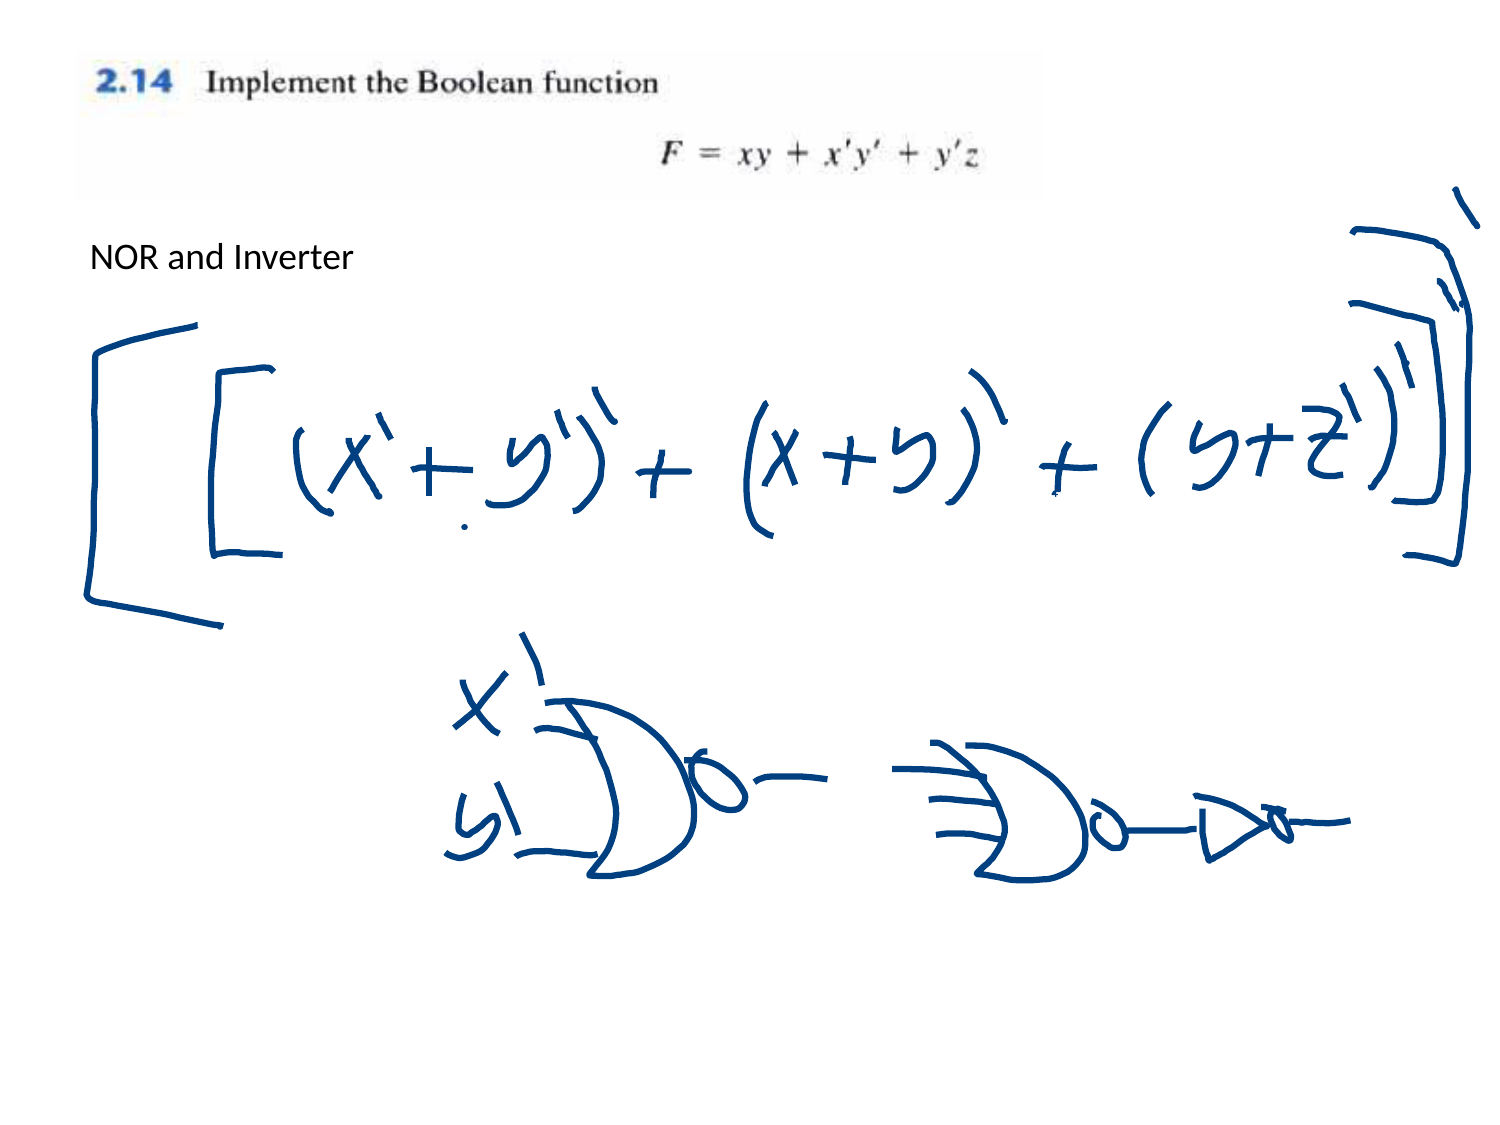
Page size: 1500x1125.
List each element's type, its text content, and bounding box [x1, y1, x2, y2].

text_box [487, 436, 549, 507]
text_box [444, 793, 499, 859]
text_box [1348, 302, 1396, 502]
text_box [1341, 383, 1360, 423]
text_box [1288, 819, 1351, 824]
text_box [534, 727, 590, 739]
text_box [930, 741, 1087, 882]
text_box [1266, 423, 1271, 437]
text_box [892, 768, 988, 779]
text_box [1257, 442, 1269, 477]
text_box [555, 409, 569, 439]
text_box [652, 473, 658, 499]
text_box [1040, 465, 1098, 470]
text_box [745, 402, 774, 537]
text_box [1261, 806, 1292, 842]
text_box [1246, 437, 1294, 445]
text_box [1124, 828, 1197, 833]
text_box [1059, 442, 1070, 466]
text_box [515, 850, 598, 858]
text_box [1310, 439, 1344, 477]
text_box [1056, 469, 1063, 493]
text_box [822, 453, 876, 461]
text_box [1370, 416, 1386, 489]
text_box [1091, 800, 1127, 849]
text_box [772, 431, 797, 486]
text_box [356, 435, 369, 453]
text_box [495, 781, 520, 836]
text_box [893, 427, 934, 492]
text_box [657, 449, 663, 470]
text_box [1453, 188, 1478, 227]
text_box [593, 386, 616, 423]
text_box [478, 671, 508, 705]
text_box [1191, 421, 1237, 489]
text_box [771, 455, 783, 476]
text_box [1193, 794, 1268, 862]
text_box [453, 707, 476, 729]
text_box [684, 750, 746, 811]
text_box [784, 430, 798, 455]
text_box [544, 700, 695, 877]
text_box NOR and Inverter [75, 224, 488, 285]
text_box [85, 324, 222, 628]
text_box [347, 437, 381, 498]
picture [74, 49, 1044, 201]
text_box [1351, 228, 1471, 565]
text_box [572, 415, 603, 512]
text_box [844, 459, 850, 485]
text_box [295, 428, 332, 515]
text_box [1140, 402, 1171, 496]
text_box [377, 412, 392, 440]
text_box [328, 454, 354, 493]
text_box [411, 466, 474, 471]
text_box [928, 797, 999, 805]
text_box [969, 369, 1006, 423]
text_box [210, 366, 283, 556]
text_box [935, 832, 1002, 841]
text_box [1302, 407, 1341, 435]
text_box [520, 632, 543, 686]
text_box [462, 679, 500, 735]
text_box [1309, 434, 1348, 442]
text_box [947, 408, 978, 504]
text_box [753, 775, 828, 783]
text_box [847, 436, 852, 456]
text_box [636, 470, 690, 475]
